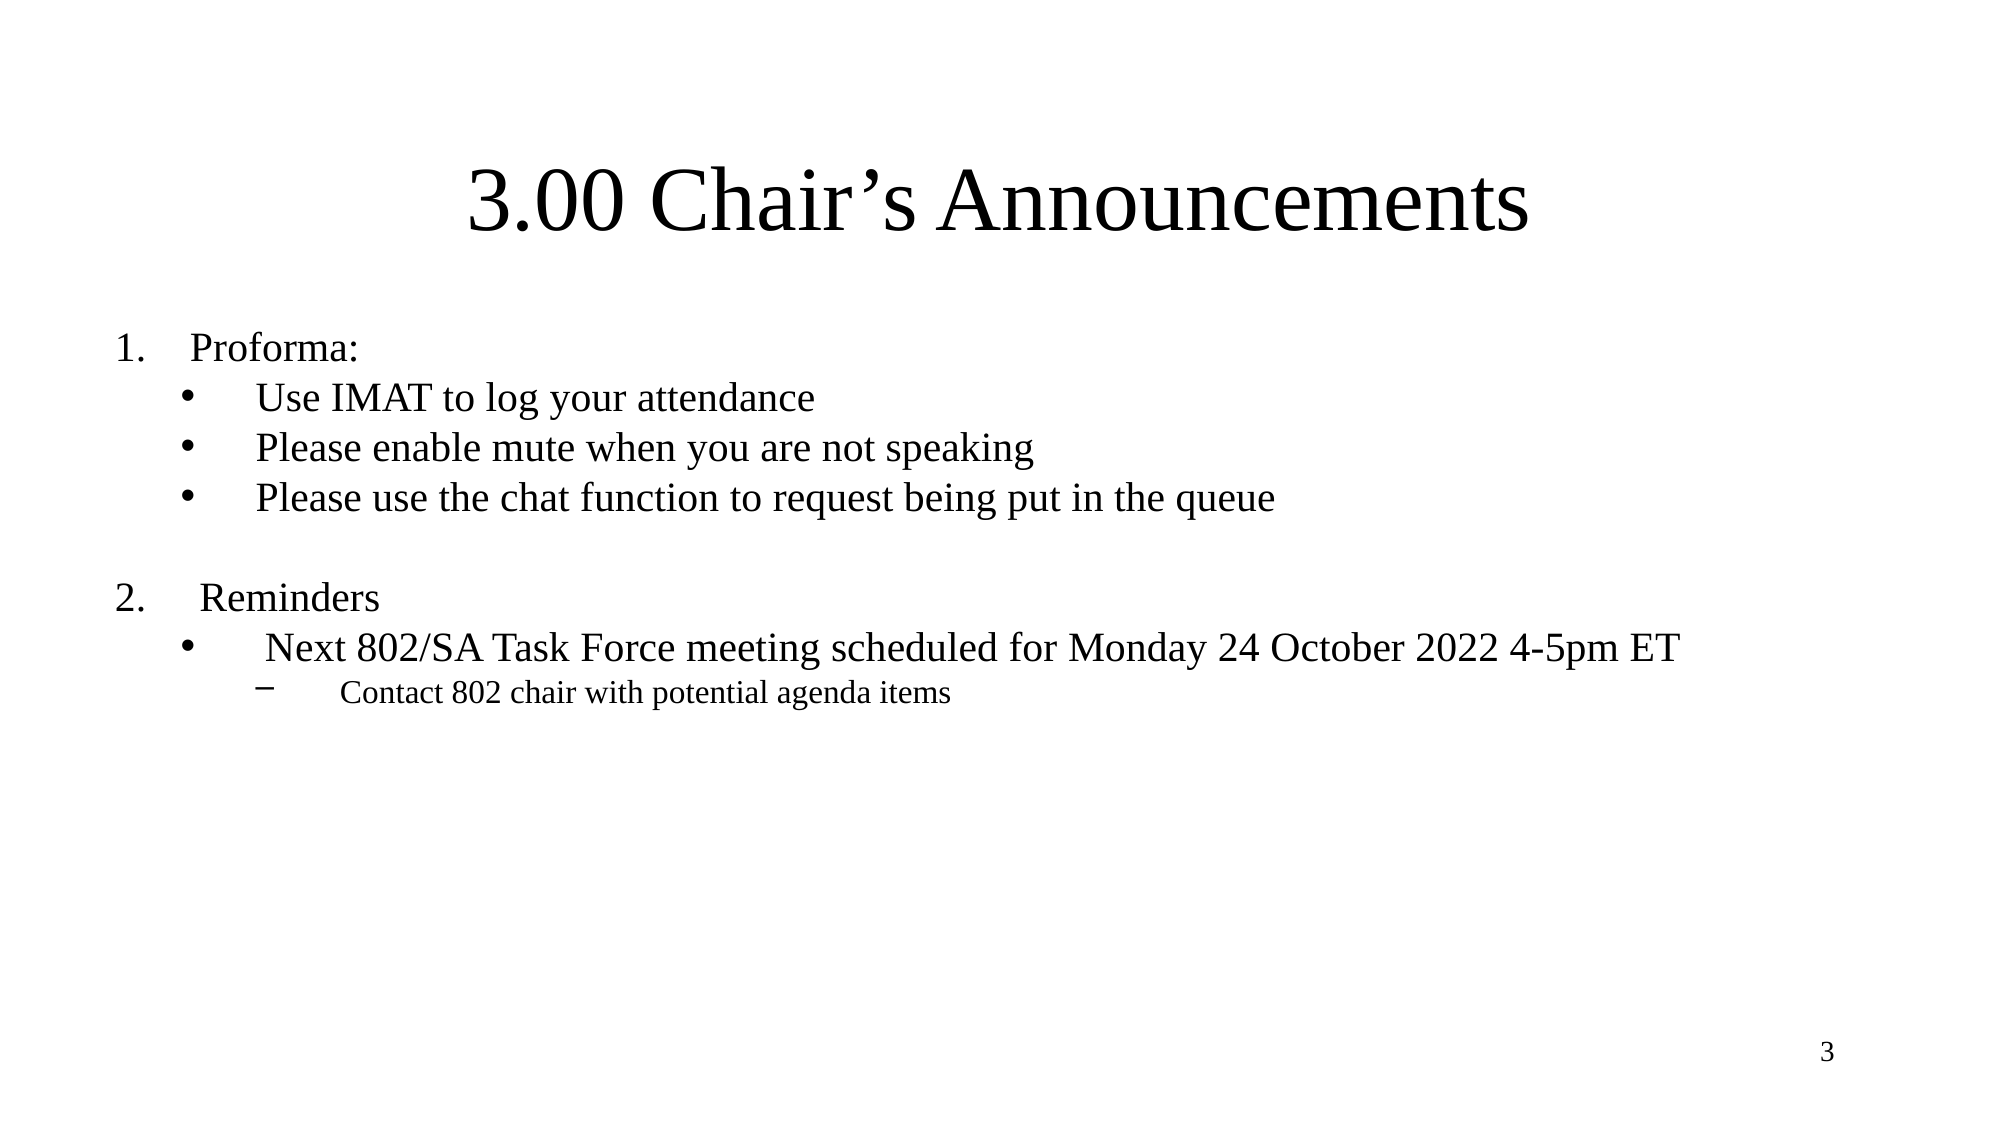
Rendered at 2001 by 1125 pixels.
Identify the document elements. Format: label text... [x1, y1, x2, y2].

title 3.00 Chair’s Announcements [149, 99, 1851, 288]
list Proforma: Use IMAT to log your attendance Please enable mute when you are not speaking Please use the chat function to request being put in the queue Reminders Next 802/SA Task Force meeting scheduled for Monday 24 October 2022 4-5pm ET Contact 802 chair with potential agenda items [24, 312, 1901, 988]
slide_number 3 [1433, 1024, 1851, 1101]
